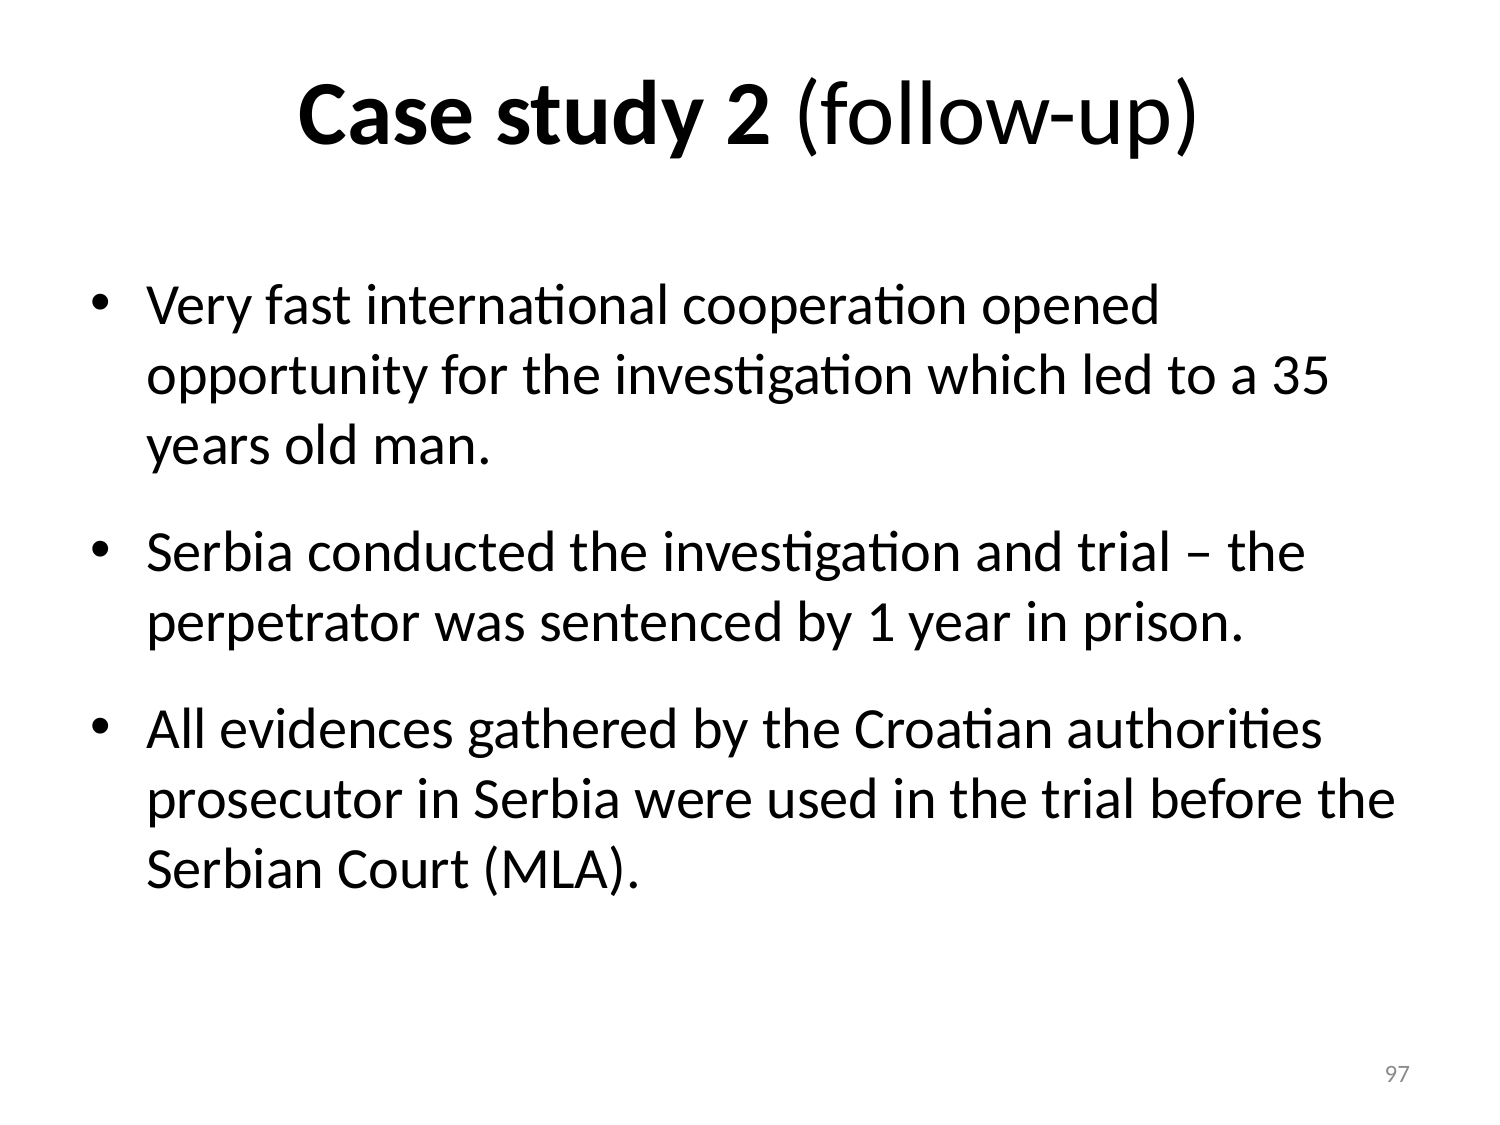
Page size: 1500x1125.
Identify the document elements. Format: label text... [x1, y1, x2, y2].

title Case study 2 (follow-up) [75, 45, 1425, 187]
list Very fast international cooperation opened opportunity for the investigation which led to a 35 years old man. Serbia conducted the investigation and trial – the perpetrator was sentenced by 1 year in prison. All evidences gathered by the Croatian authorities prosecutor in Serbia were used in the trial before the Serbian Court (MLA). [75, 258, 1425, 1005]
slide_number 97 [1074, 1042, 1425, 1103]
